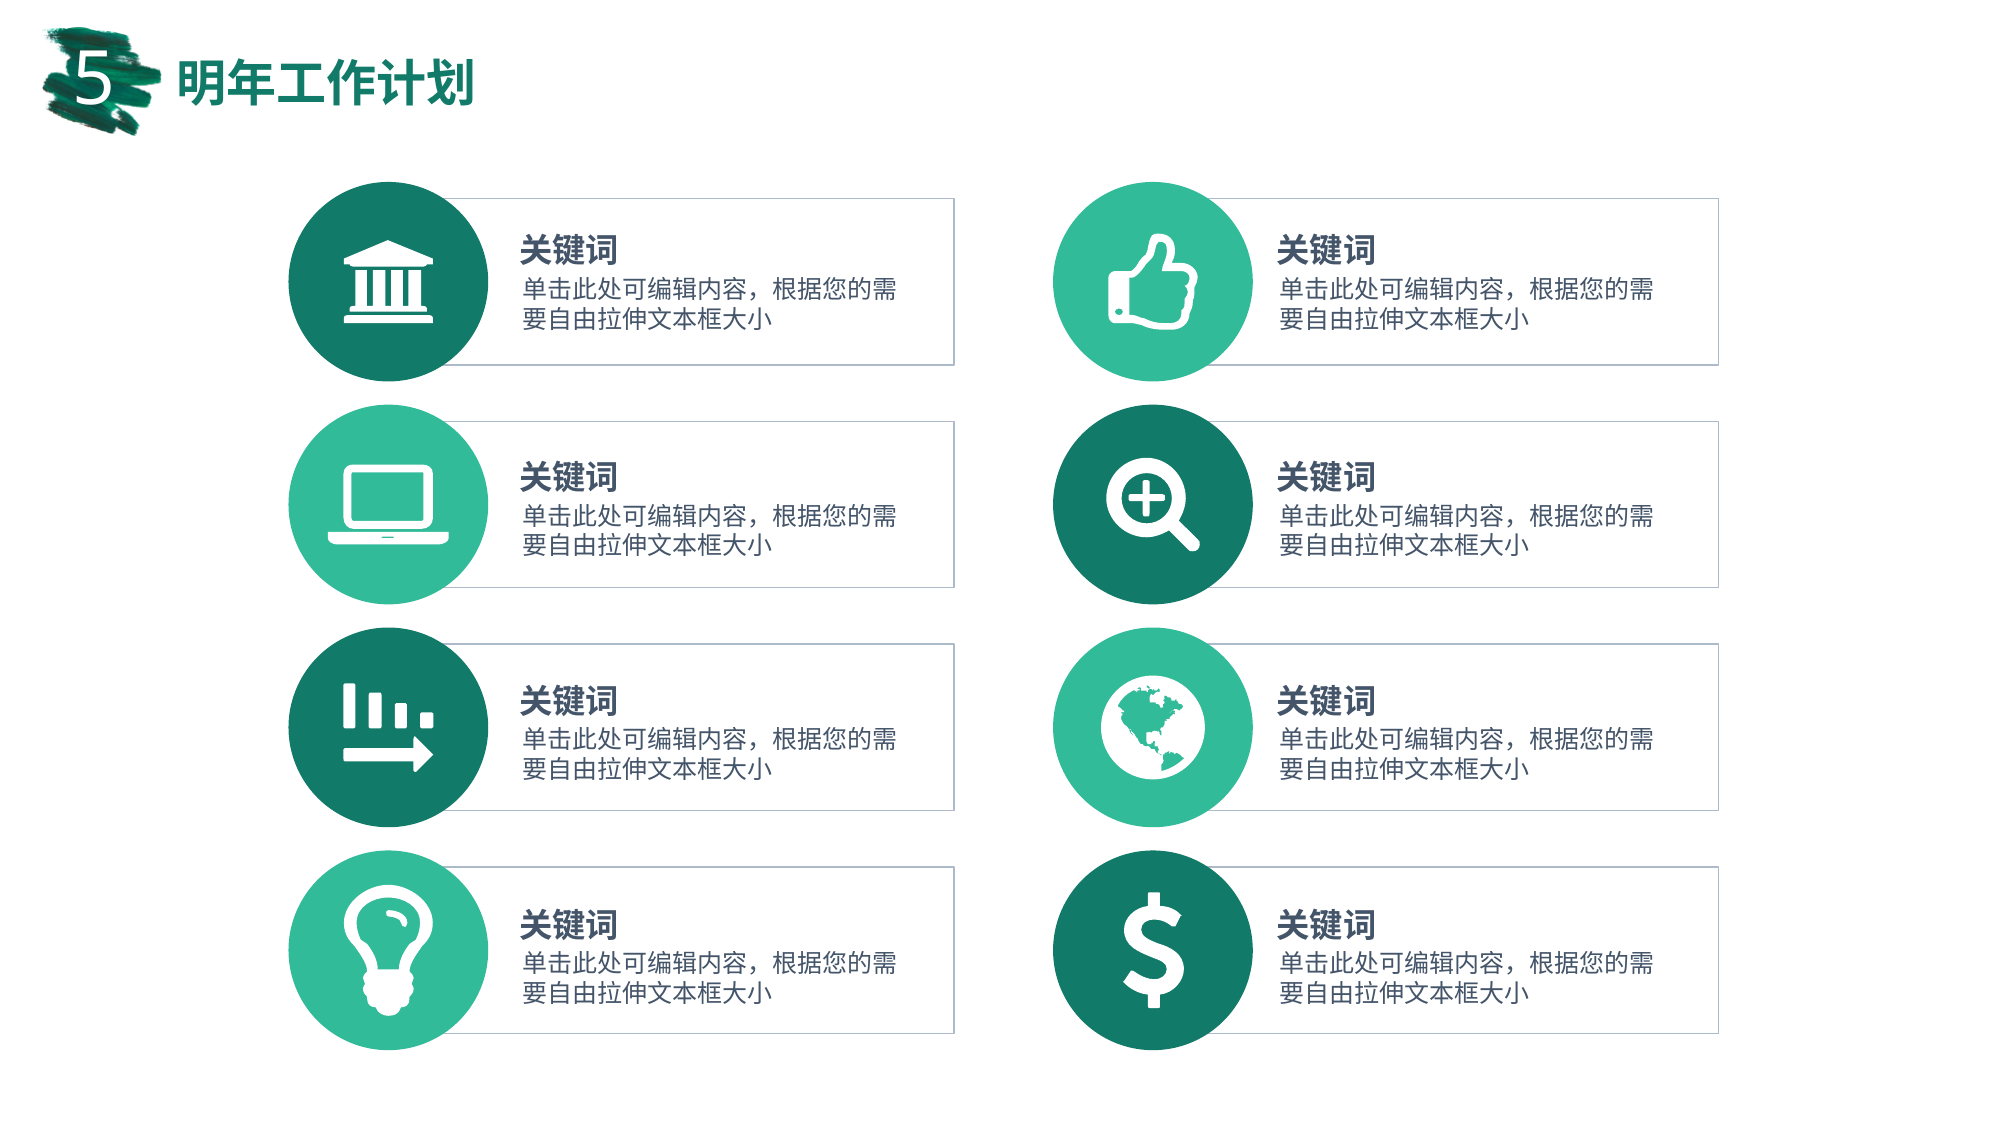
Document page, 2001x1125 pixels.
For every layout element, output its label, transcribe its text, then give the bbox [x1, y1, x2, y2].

text_box 关键词 [506, 679, 632, 720]
text_box [445, 867, 954, 1034]
text_box 关键词 [1264, 903, 1390, 944]
text_box [1053, 850, 1253, 1051]
text_box 单击此处可编辑内容，根据您的需要自由拉伸文本框大小 [1279, 499, 1679, 560]
text_box [343, 464, 433, 529]
text_box [288, 181, 489, 382]
text_box [1209, 867, 1719, 1034]
text_box [1106, 457, 1200, 552]
text_box [368, 692, 382, 729]
text_box [1053, 181, 1253, 382]
text_box 关键词 [506, 229, 632, 270]
text_box [1122, 892, 1184, 1009]
text_box 单击此处可编辑内容，根据您的需要自由拉伸文本框大小 [522, 273, 921, 334]
text_box 单击此处可编辑内容，根据您的需要自由拉伸文本框大小 [522, 499, 921, 560]
text_box [343, 683, 356, 729]
text_box [288, 404, 489, 605]
text_box [394, 703, 407, 729]
text_box [343, 315, 433, 324]
text_box [1053, 627, 1253, 828]
text_box [343, 240, 433, 267]
text_box [1209, 198, 1719, 365]
text_box 单击此处可编辑内容，根据您的需要自由拉伸文本框大小 [522, 723, 921, 784]
text_box [1101, 675, 1205, 780]
text_box [288, 850, 489, 1051]
text_box 关键词 [506, 456, 632, 497]
text_box [349, 270, 427, 312]
text_box [343, 736, 434, 772]
text_box 关键词 [1264, 229, 1390, 270]
text_box [288, 627, 489, 828]
text_box [327, 531, 449, 545]
picture [42, 25, 163, 136]
text_box [445, 644, 954, 811]
text_box [1108, 233, 1198, 330]
text_box [343, 884, 433, 1016]
text_box 明年工作计划 [168, 43, 533, 119]
text_box [1053, 404, 1253, 605]
text_box [420, 712, 434, 729]
text_box 关键词 [506, 903, 632, 944]
text_box 单击此处可编辑内容，根据您的需要自由拉伸文本框大小 [1279, 273, 1679, 334]
text_box 关键词 [1264, 456, 1390, 497]
text_box [445, 198, 954, 365]
text_box 关键词 [1264, 679, 1390, 720]
text_box 单击此处可编辑内容，根据您的需要自由拉伸文本框大小 [1279, 723, 1679, 784]
text_box [1210, 644, 1719, 811]
text_box [1210, 421, 1719, 588]
text_box [445, 421, 954, 588]
text_box 单击此处可编辑内容，根据您的需要自由拉伸文本框大小 [1279, 947, 1679, 1008]
text_box 单击此处可编辑内容，根据您的需要自由拉伸文本框大小 [522, 947, 921, 1008]
